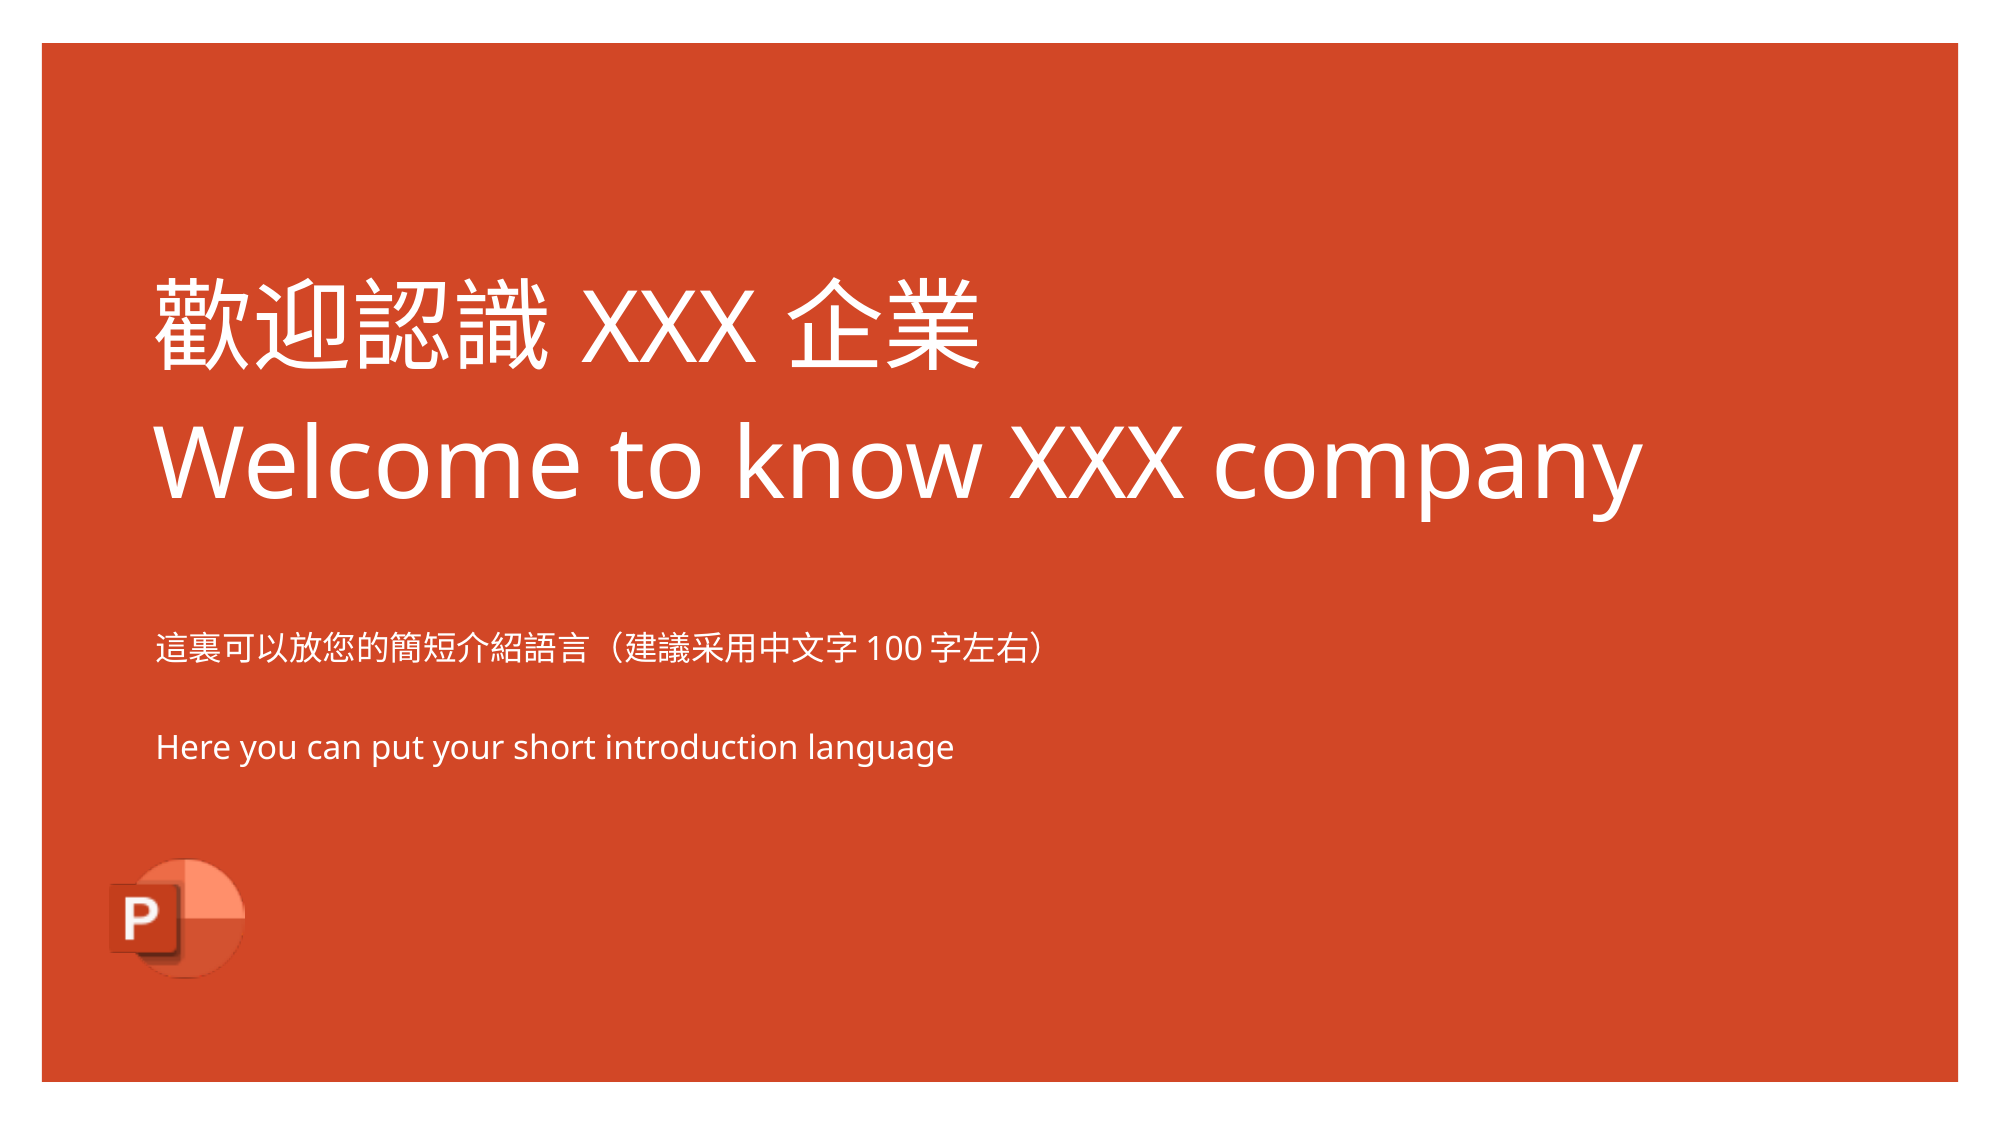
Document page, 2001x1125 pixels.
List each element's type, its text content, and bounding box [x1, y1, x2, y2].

subtitle 這裏可以放您的簡短介紹語言（建議采用中文字100字左右） Here you can put your short introduction language [140, 590, 1713, 777]
picture [109, 851, 245, 987]
title 歡迎認識XXX企業 Welcome to know XXX company [137, 190, 1863, 583]
